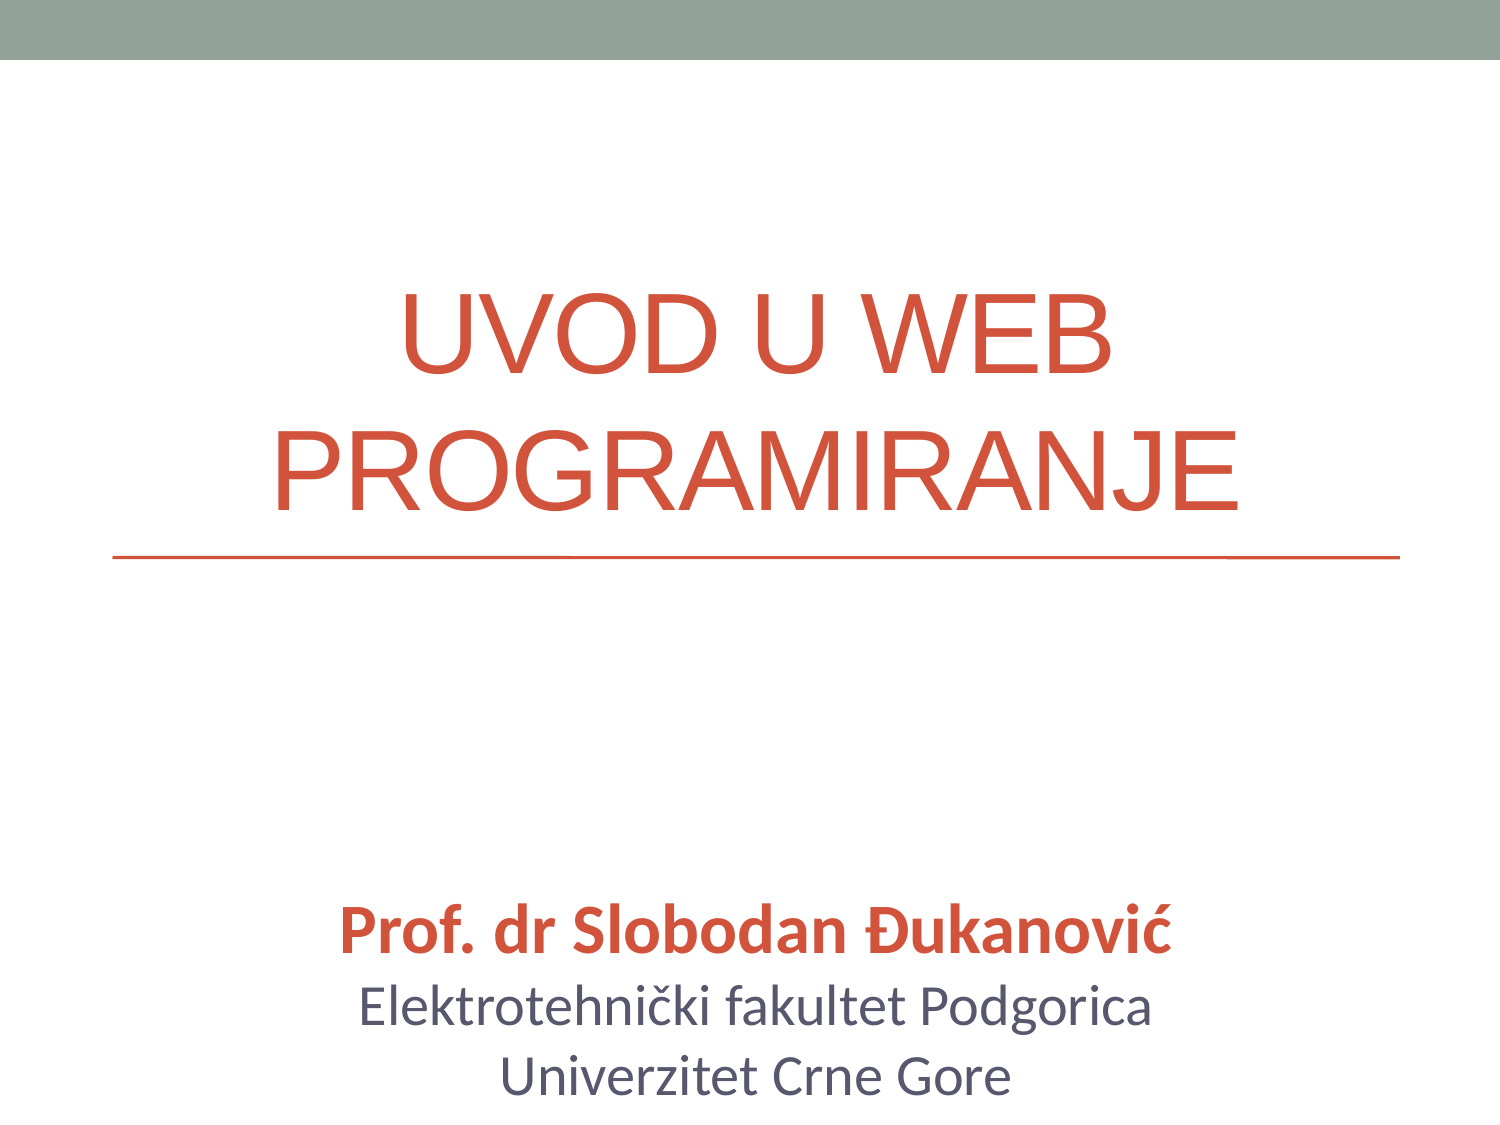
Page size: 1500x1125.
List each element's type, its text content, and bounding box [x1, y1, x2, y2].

subtitle Prof. dr Slobodan Đukanović Elektrotehnički fakultet Podgorica Univerzitet Crne Gore [137, 875, 1375, 1113]
title UVOD U web programiranje [112, 224, 1400, 542]
